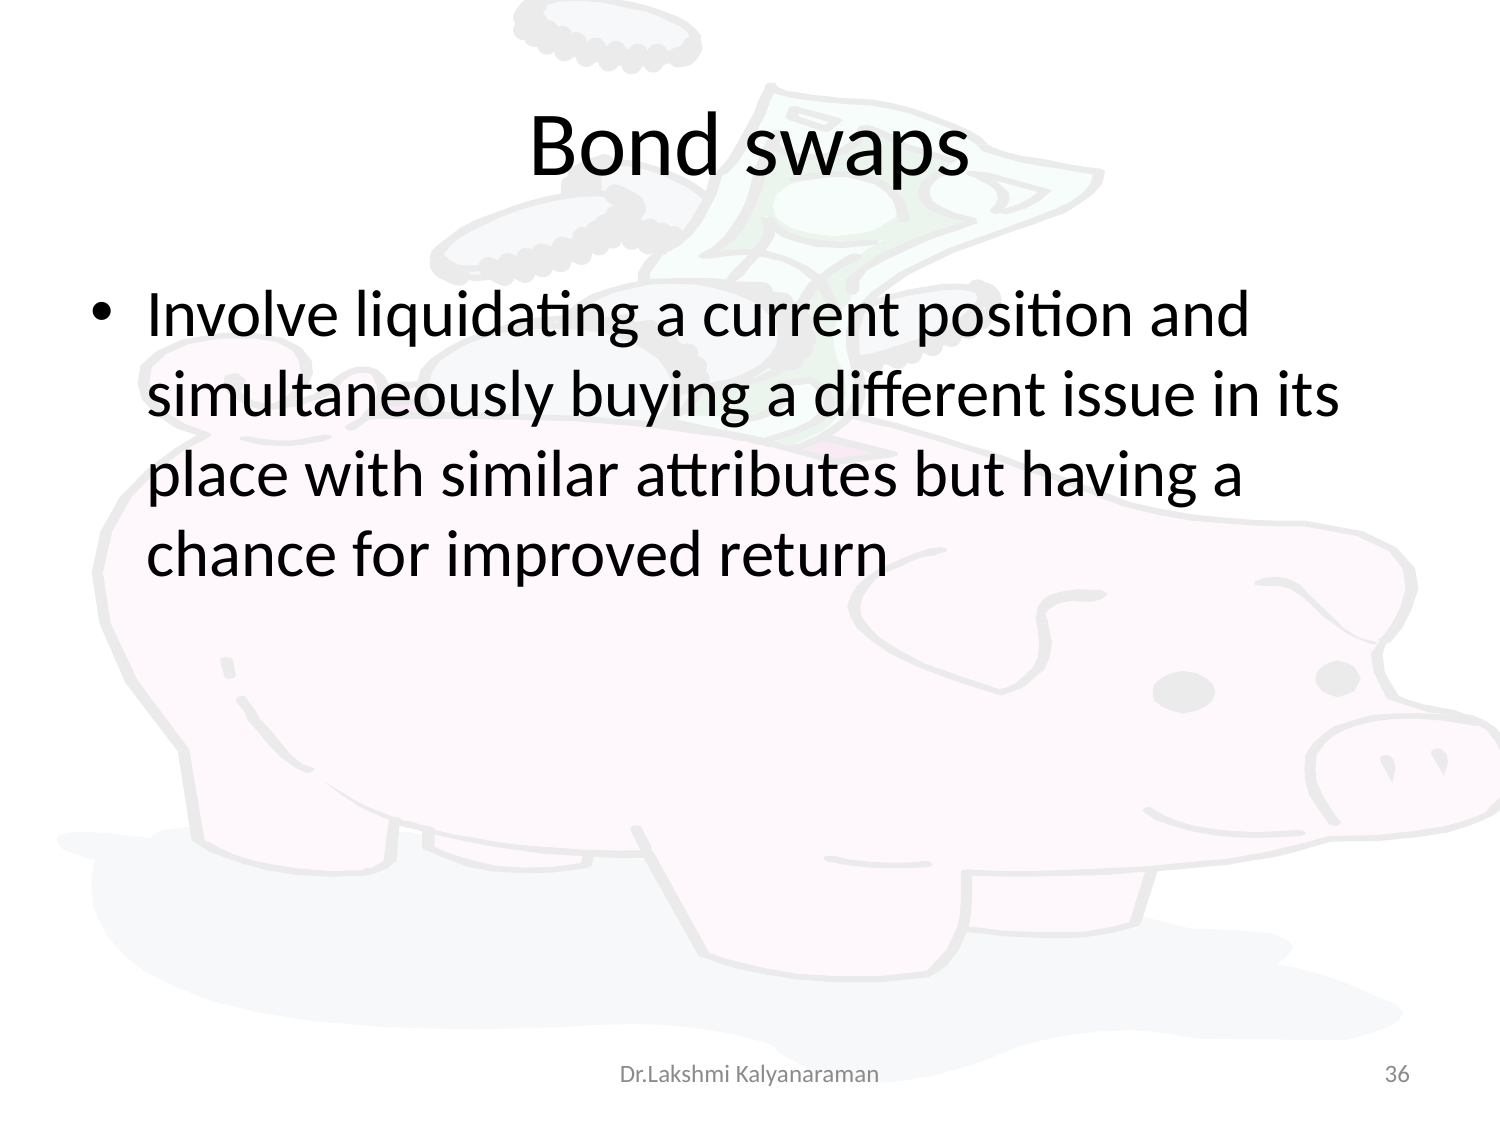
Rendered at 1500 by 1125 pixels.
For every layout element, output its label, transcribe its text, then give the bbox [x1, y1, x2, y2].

slide_number 36 [1074, 1042, 1425, 1103]
list Involve liquidating a current position and simultaneously buying a different issue in its place with similar attributes but having a chance for improved return [75, 262, 1425, 1005]
footer Dr.Lakshmi Kalyanaraman [512, 1042, 988, 1103]
title Bond swaps [75, 45, 1425, 233]
